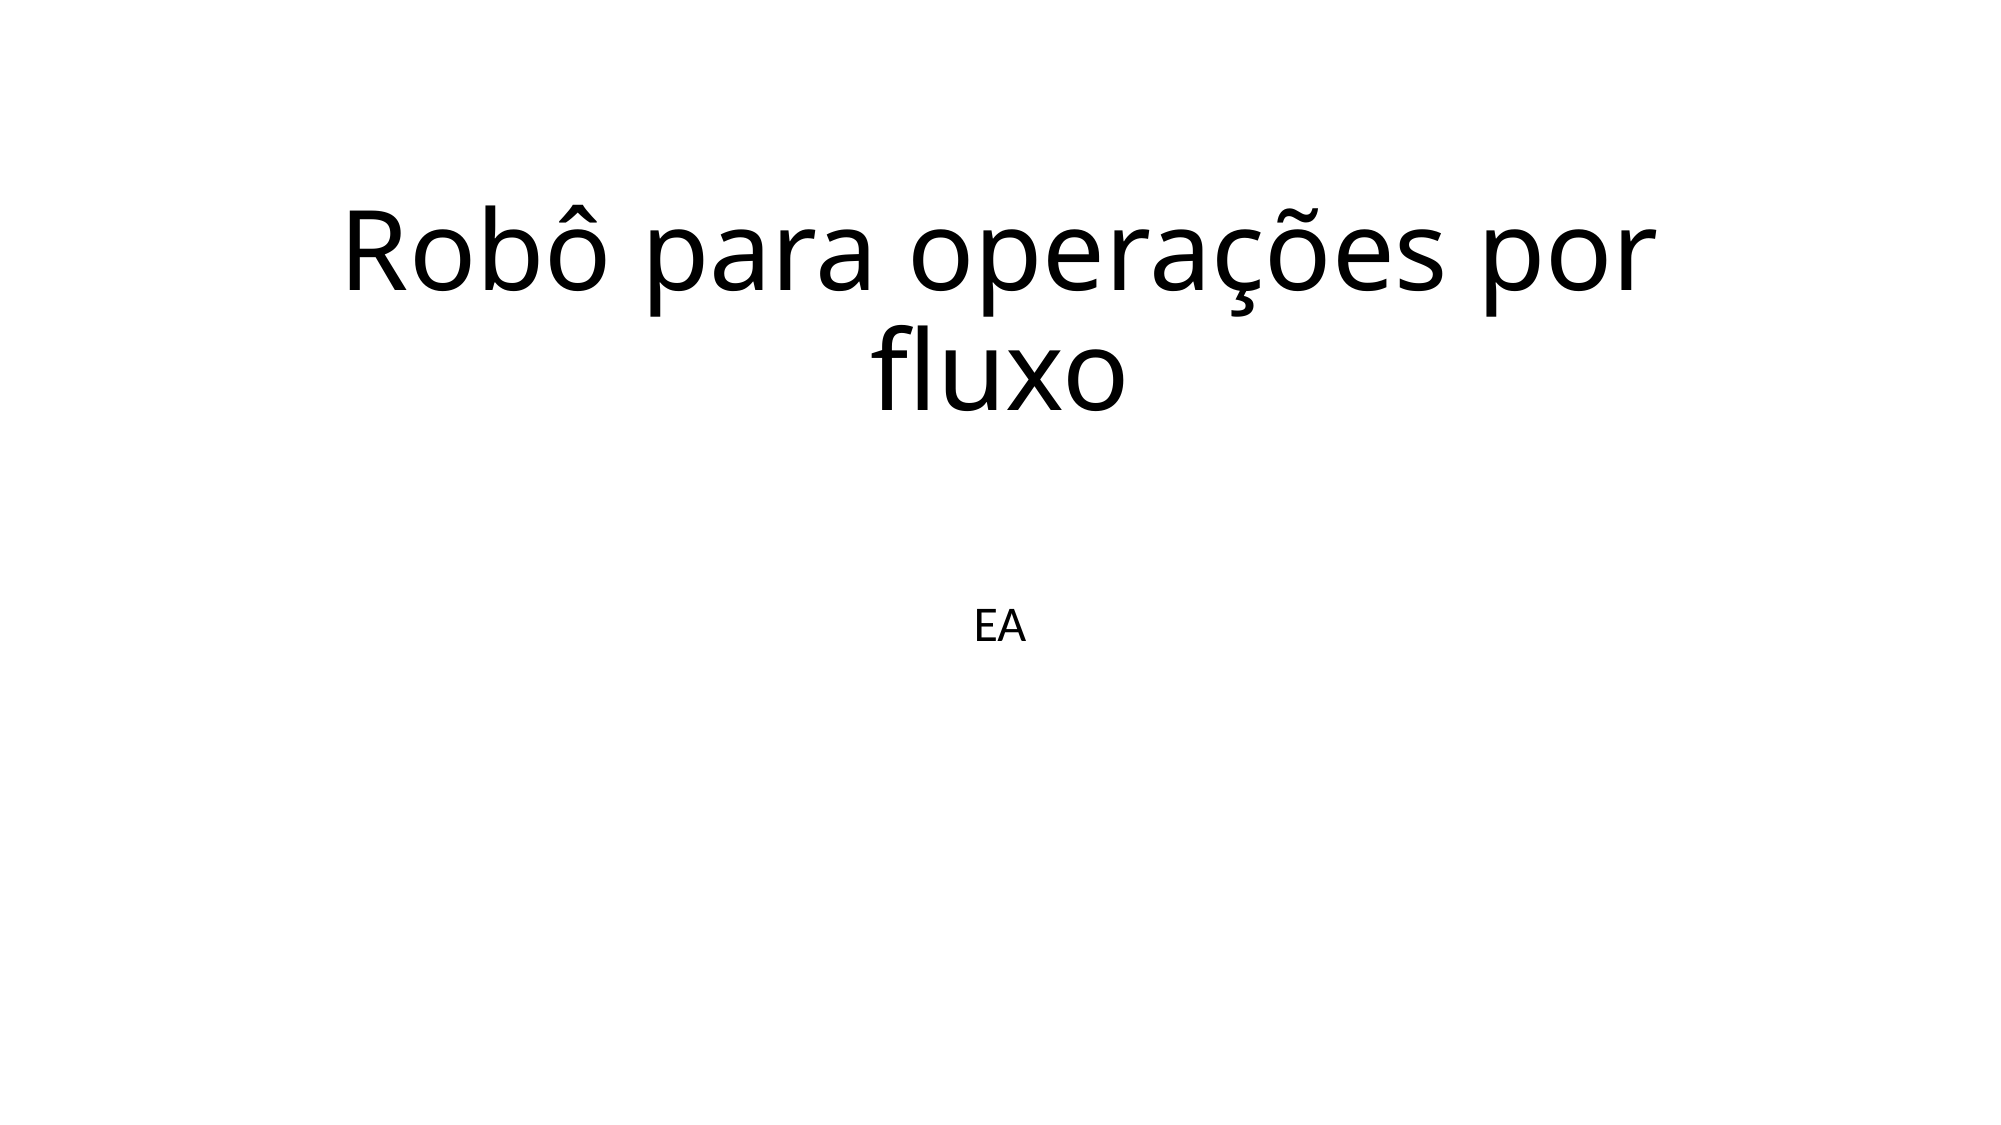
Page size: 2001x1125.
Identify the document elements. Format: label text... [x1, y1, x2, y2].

title Robô para operações por fluxo [249, 184, 1750, 576]
subtitle EA [249, 590, 1750, 863]
